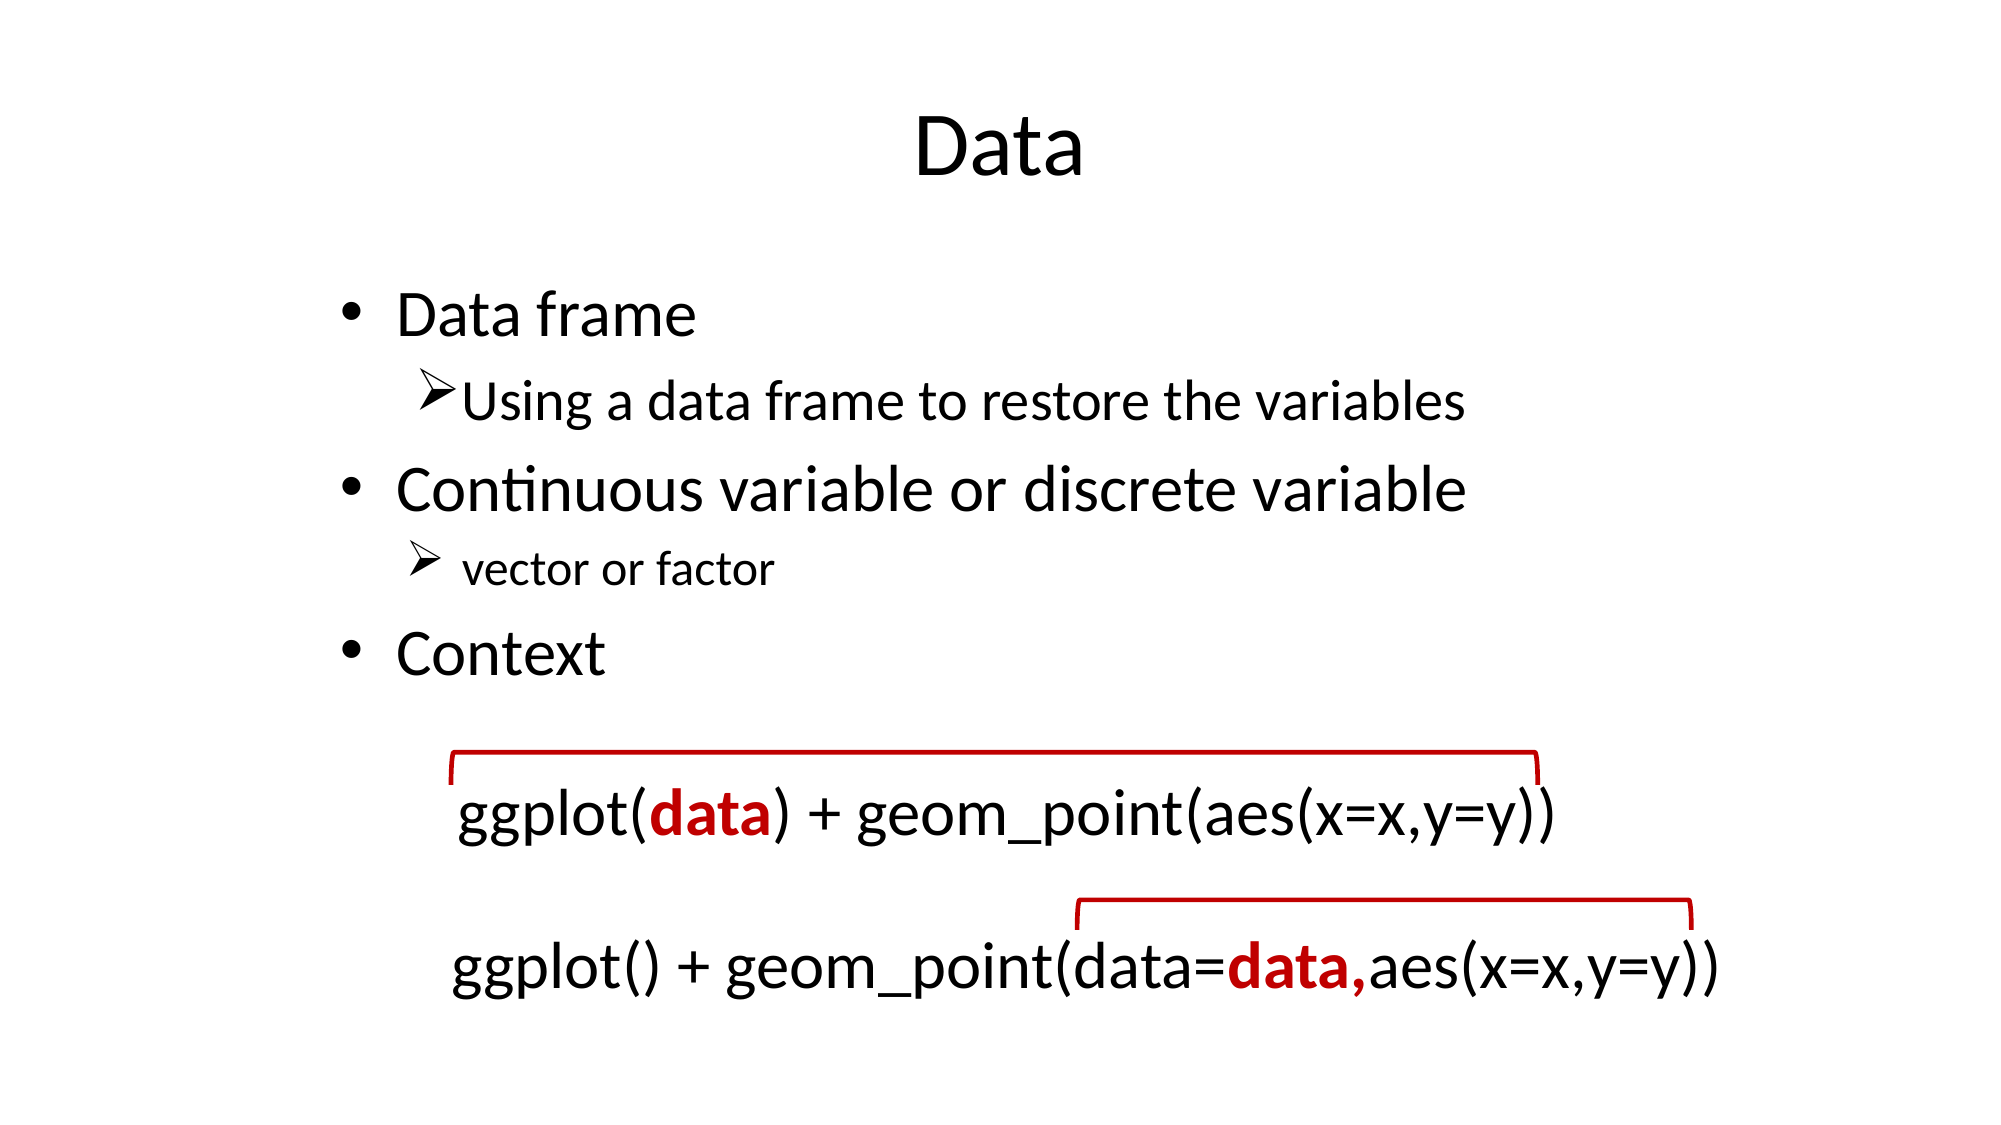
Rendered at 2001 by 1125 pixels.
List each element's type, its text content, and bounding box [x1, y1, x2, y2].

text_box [429, 751, 1588, 858]
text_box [429, 899, 1745, 1011]
list Data frame Using a data frame to restore the variables Continuous variable or discrete variable vector or factor Context [324, 262, 1675, 728]
title Data [99, 45, 1900, 233]
